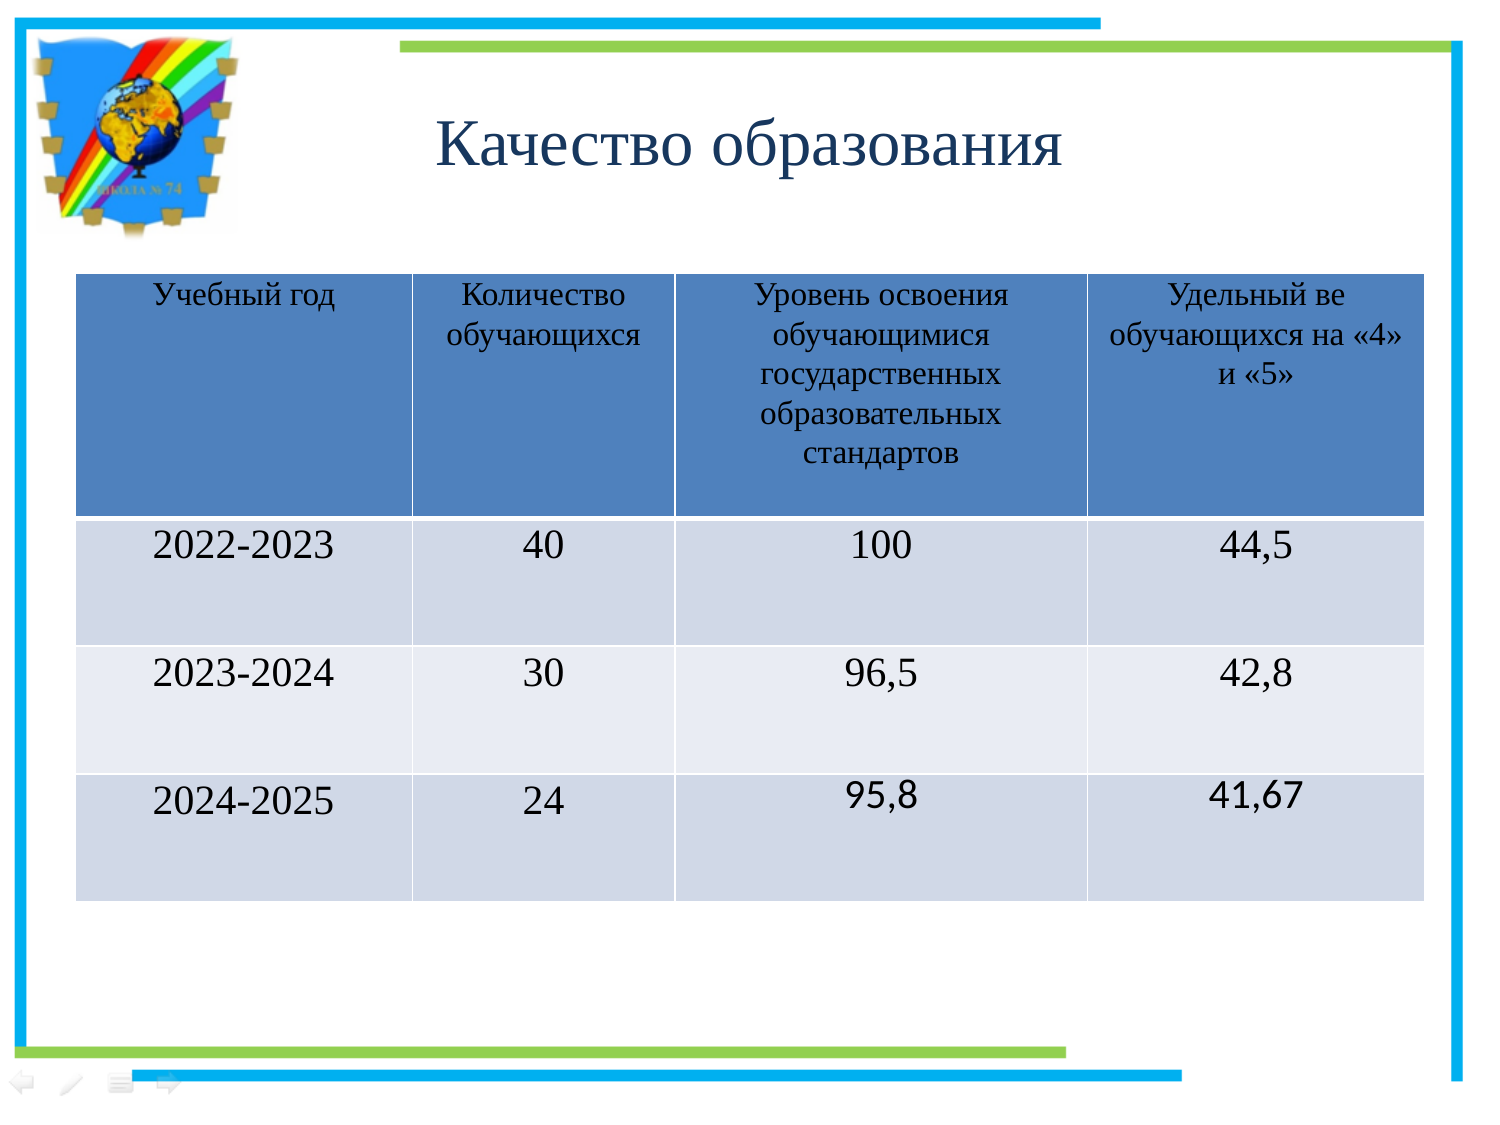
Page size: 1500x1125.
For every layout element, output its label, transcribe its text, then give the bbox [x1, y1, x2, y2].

table_cell 44,5 [1088, 521, 1424, 645]
table_header Удельный ве обучающихся на «4» и «5» [1088, 274, 1424, 516]
table_cell 2023-2024 [76, 647, 412, 773]
table_cell 2024-2025 [76, 775, 412, 901]
table_header Уровень освоения обучающимися государственных образовательных стандартов [676, 274, 1087, 516]
table_cell 100 [676, 521, 1087, 645]
table_cell 24 [413, 775, 674, 901]
table_cell 96,5 [676, 647, 1087, 773]
table_cell 40 [413, 521, 674, 645]
table_cell 2022-2023 [76, 521, 412, 645]
table_cell 41,67 [1088, 775, 1424, 901]
table_cell 42,8 [1088, 647, 1424, 773]
title Качество образования [74, 44, 1426, 233]
table_cell 95,8 [676, 775, 1087, 901]
table_cell 30 [413, 647, 674, 773]
picture [0, 0, 1477, 1112]
table_header Учебный год [76, 274, 412, 516]
table_header Количество обучающихся [413, 274, 674, 516]
